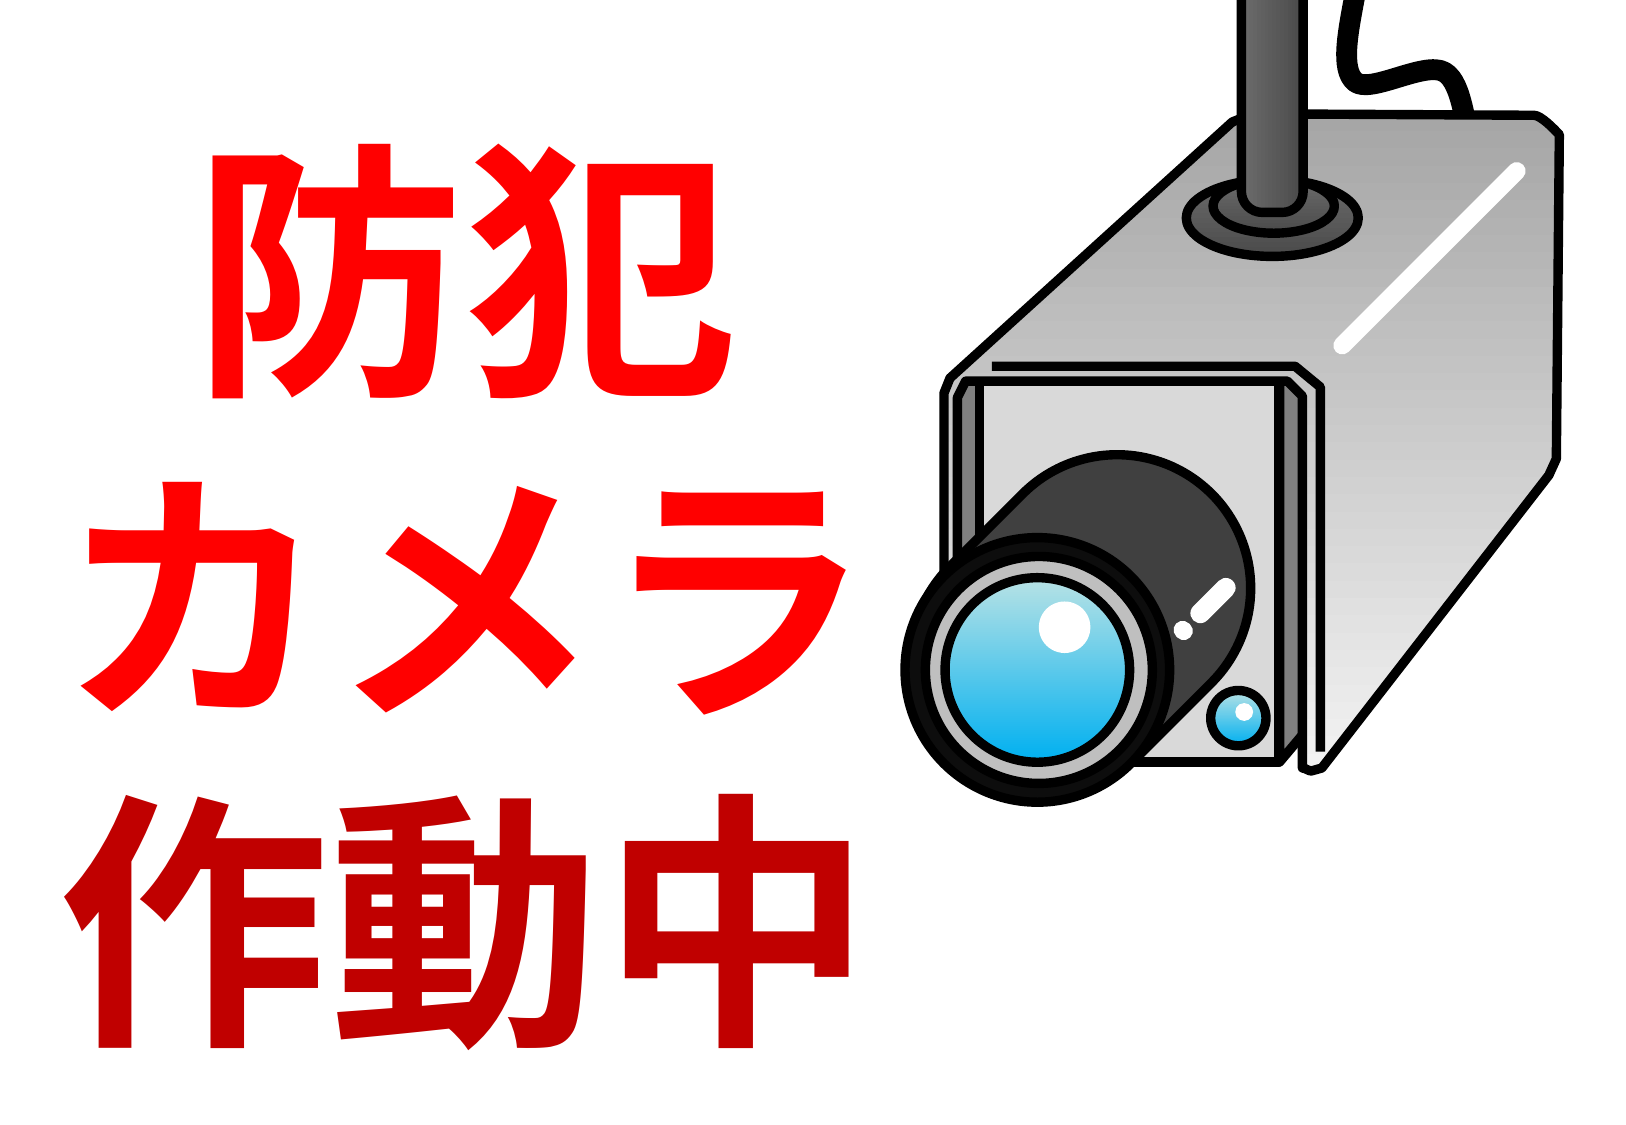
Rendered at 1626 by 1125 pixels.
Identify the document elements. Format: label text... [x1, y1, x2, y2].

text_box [895, 0, 1562, 803]
text_box 防犯 カメラ 作動中 [1, 95, 930, 1086]
